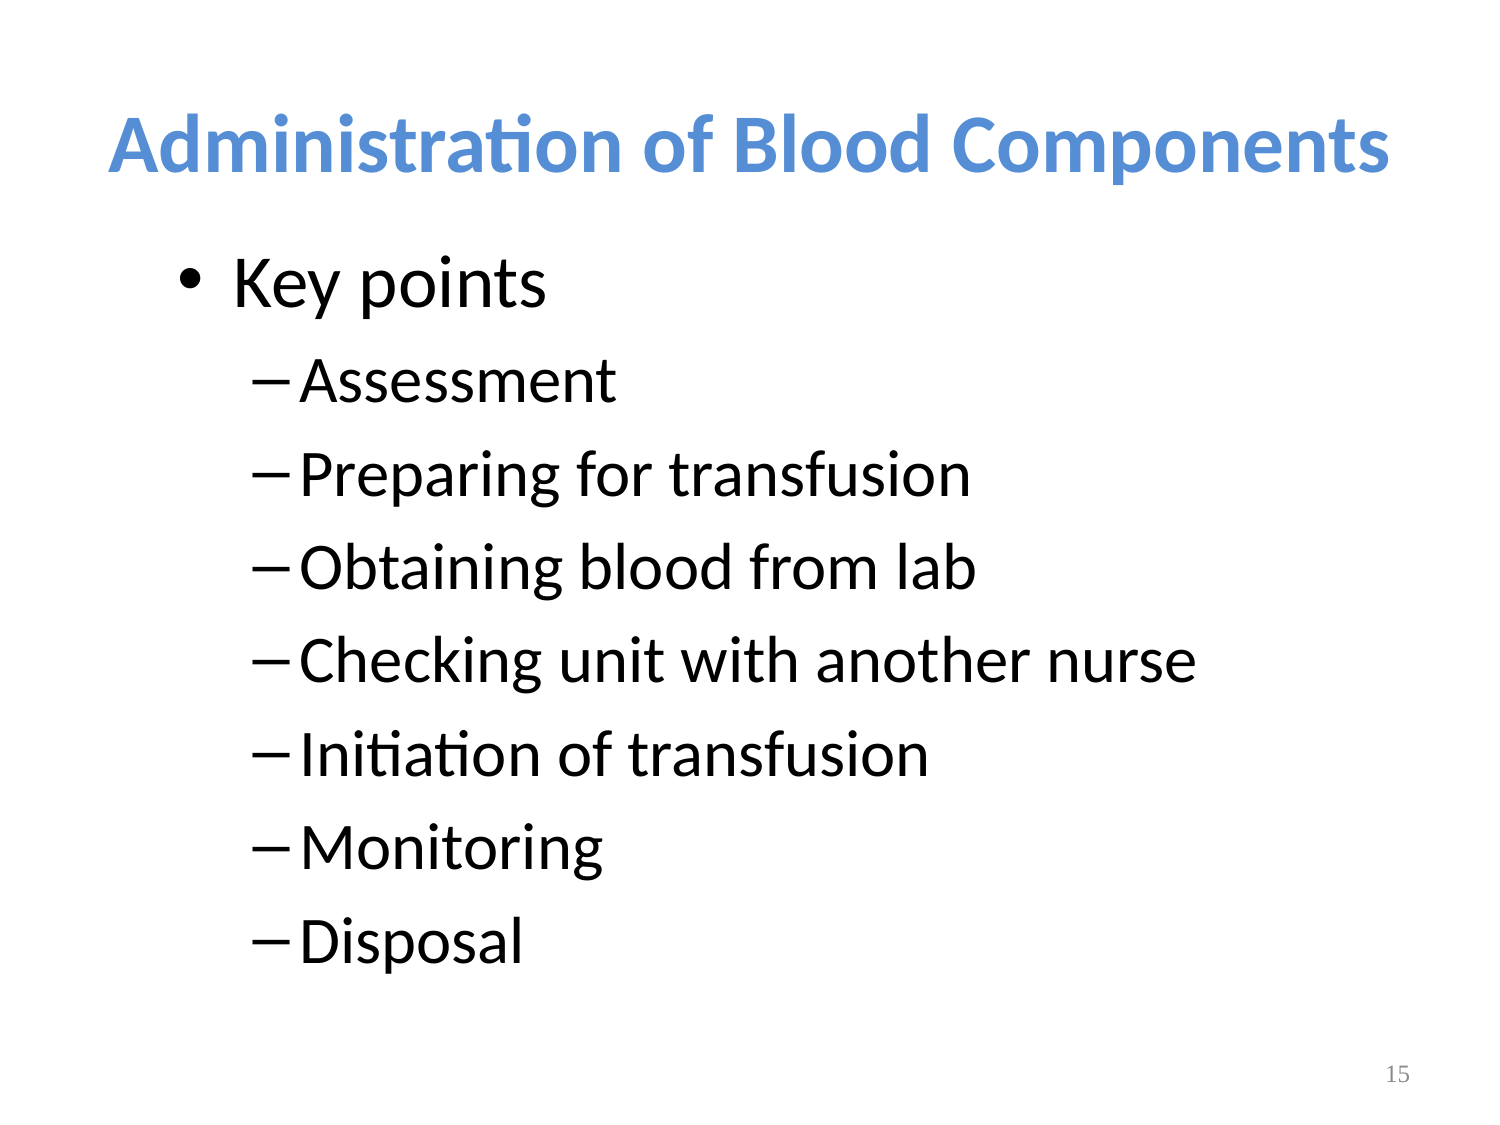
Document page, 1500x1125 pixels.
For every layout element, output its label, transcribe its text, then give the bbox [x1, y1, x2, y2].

title Administration of Blood Components [75, 45, 1425, 233]
slide_number 15 [1074, 1042, 1425, 1103]
list Key points Assessment Preparing for transfusion Obtaining blood from lab Checking unit with another nurse Initiation of transfusion Monitoring Disposal [162, 224, 1405, 988]
